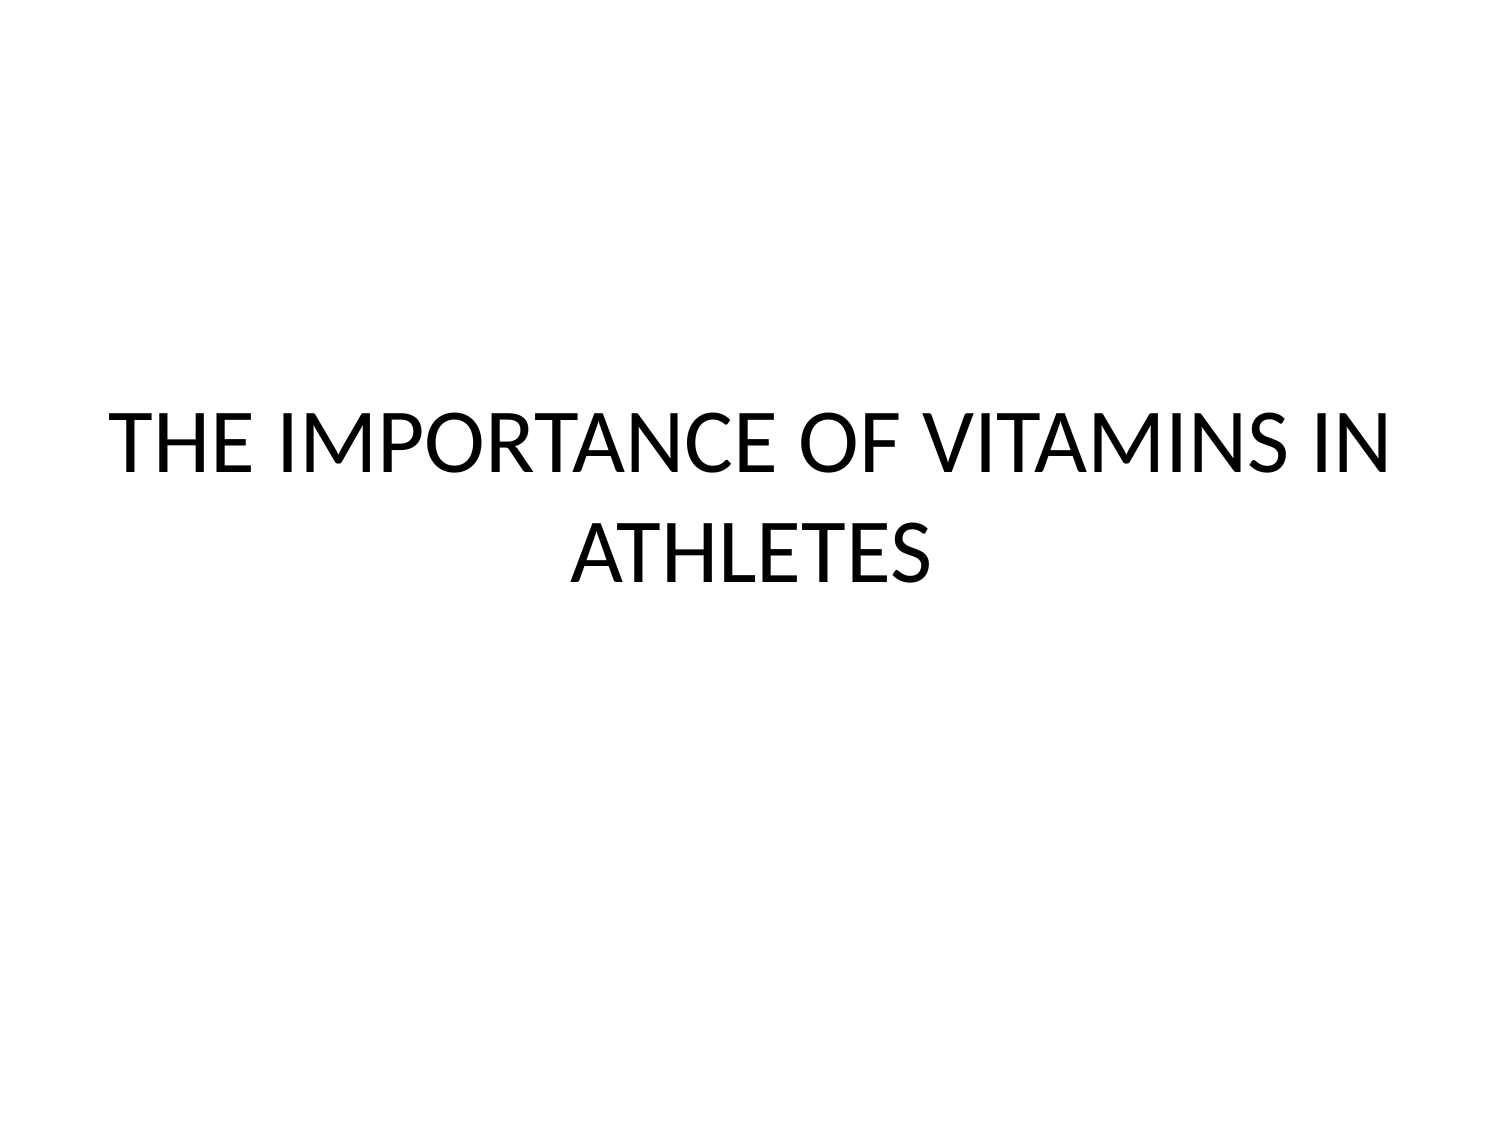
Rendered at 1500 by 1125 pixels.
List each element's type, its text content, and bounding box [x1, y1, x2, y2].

title THE IMPORTANCE OF VITAMINS IN ATHLETES [76, 397, 1427, 585]
